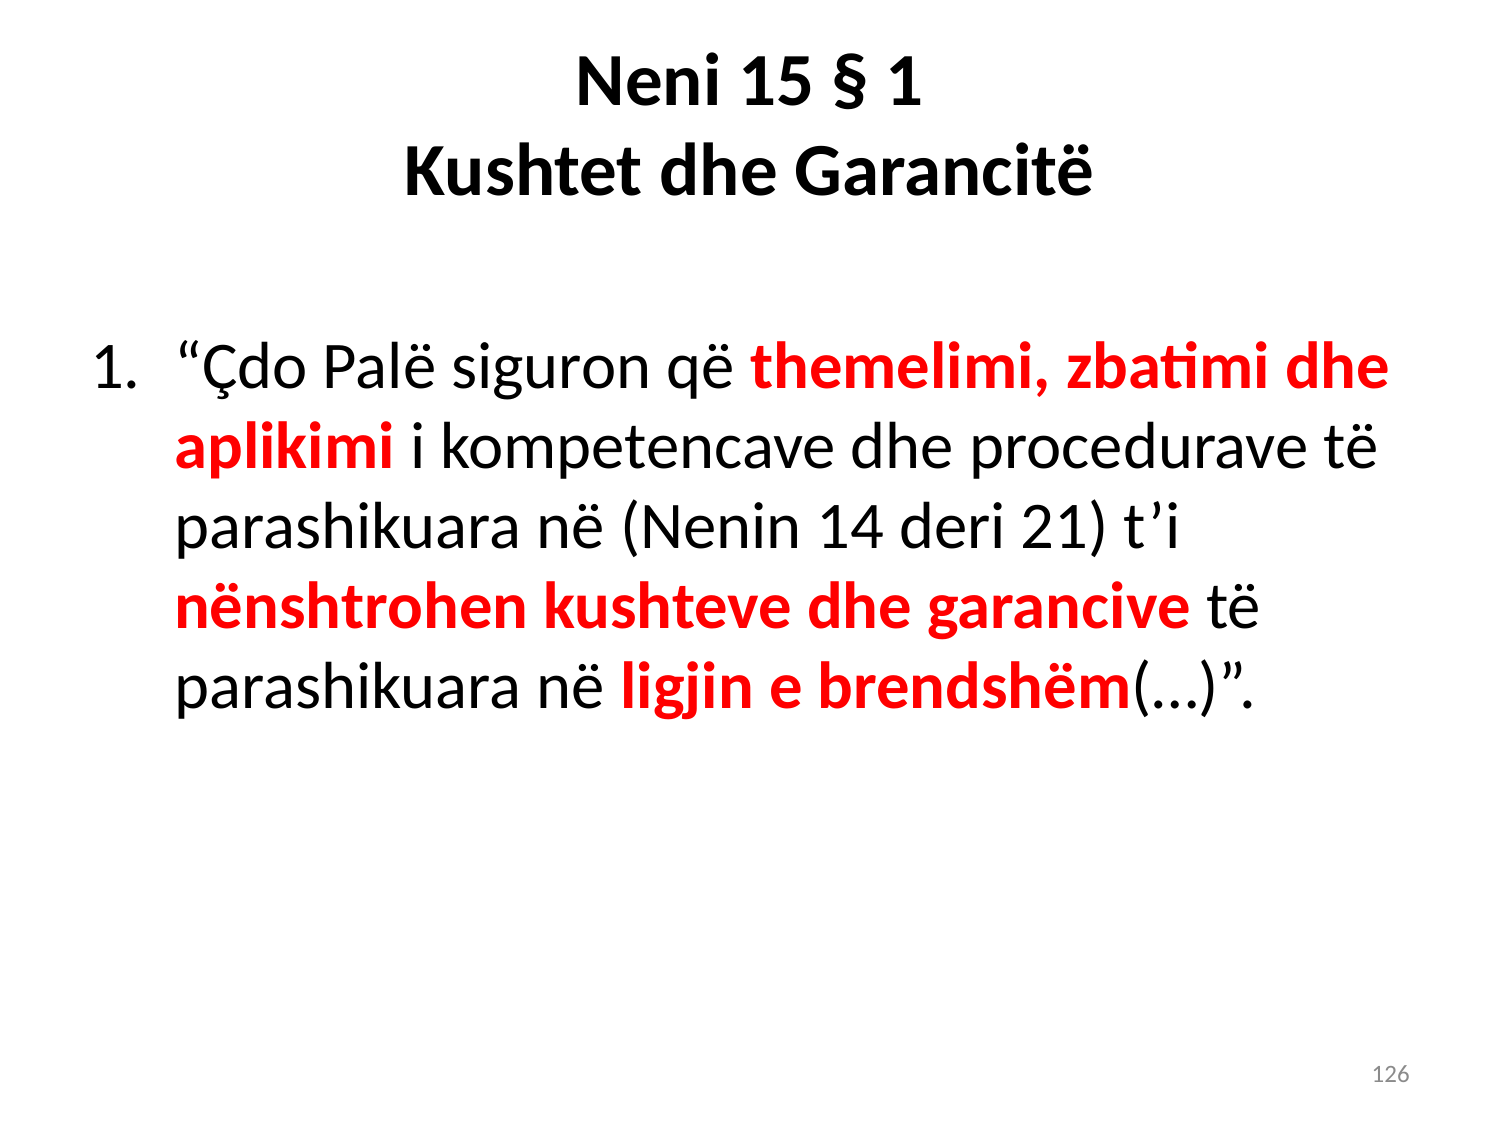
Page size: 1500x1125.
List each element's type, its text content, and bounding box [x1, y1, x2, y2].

title Neni 15 § 1 Kushtet dhe Garancitë [74, 44, 1426, 196]
slide_number 126 [1074, 1042, 1425, 1103]
list “Çdo Palë siguron që themelimi, zbatimi dhe aplikimi i kompetencave dhe procedurave të parashikuara në (Nenin 14 deri 21) t’i nënshtrohen kushteve dhe garancive të parashikuara në ligjin e brendshëm(…)”. [74, 313, 1426, 1008]
